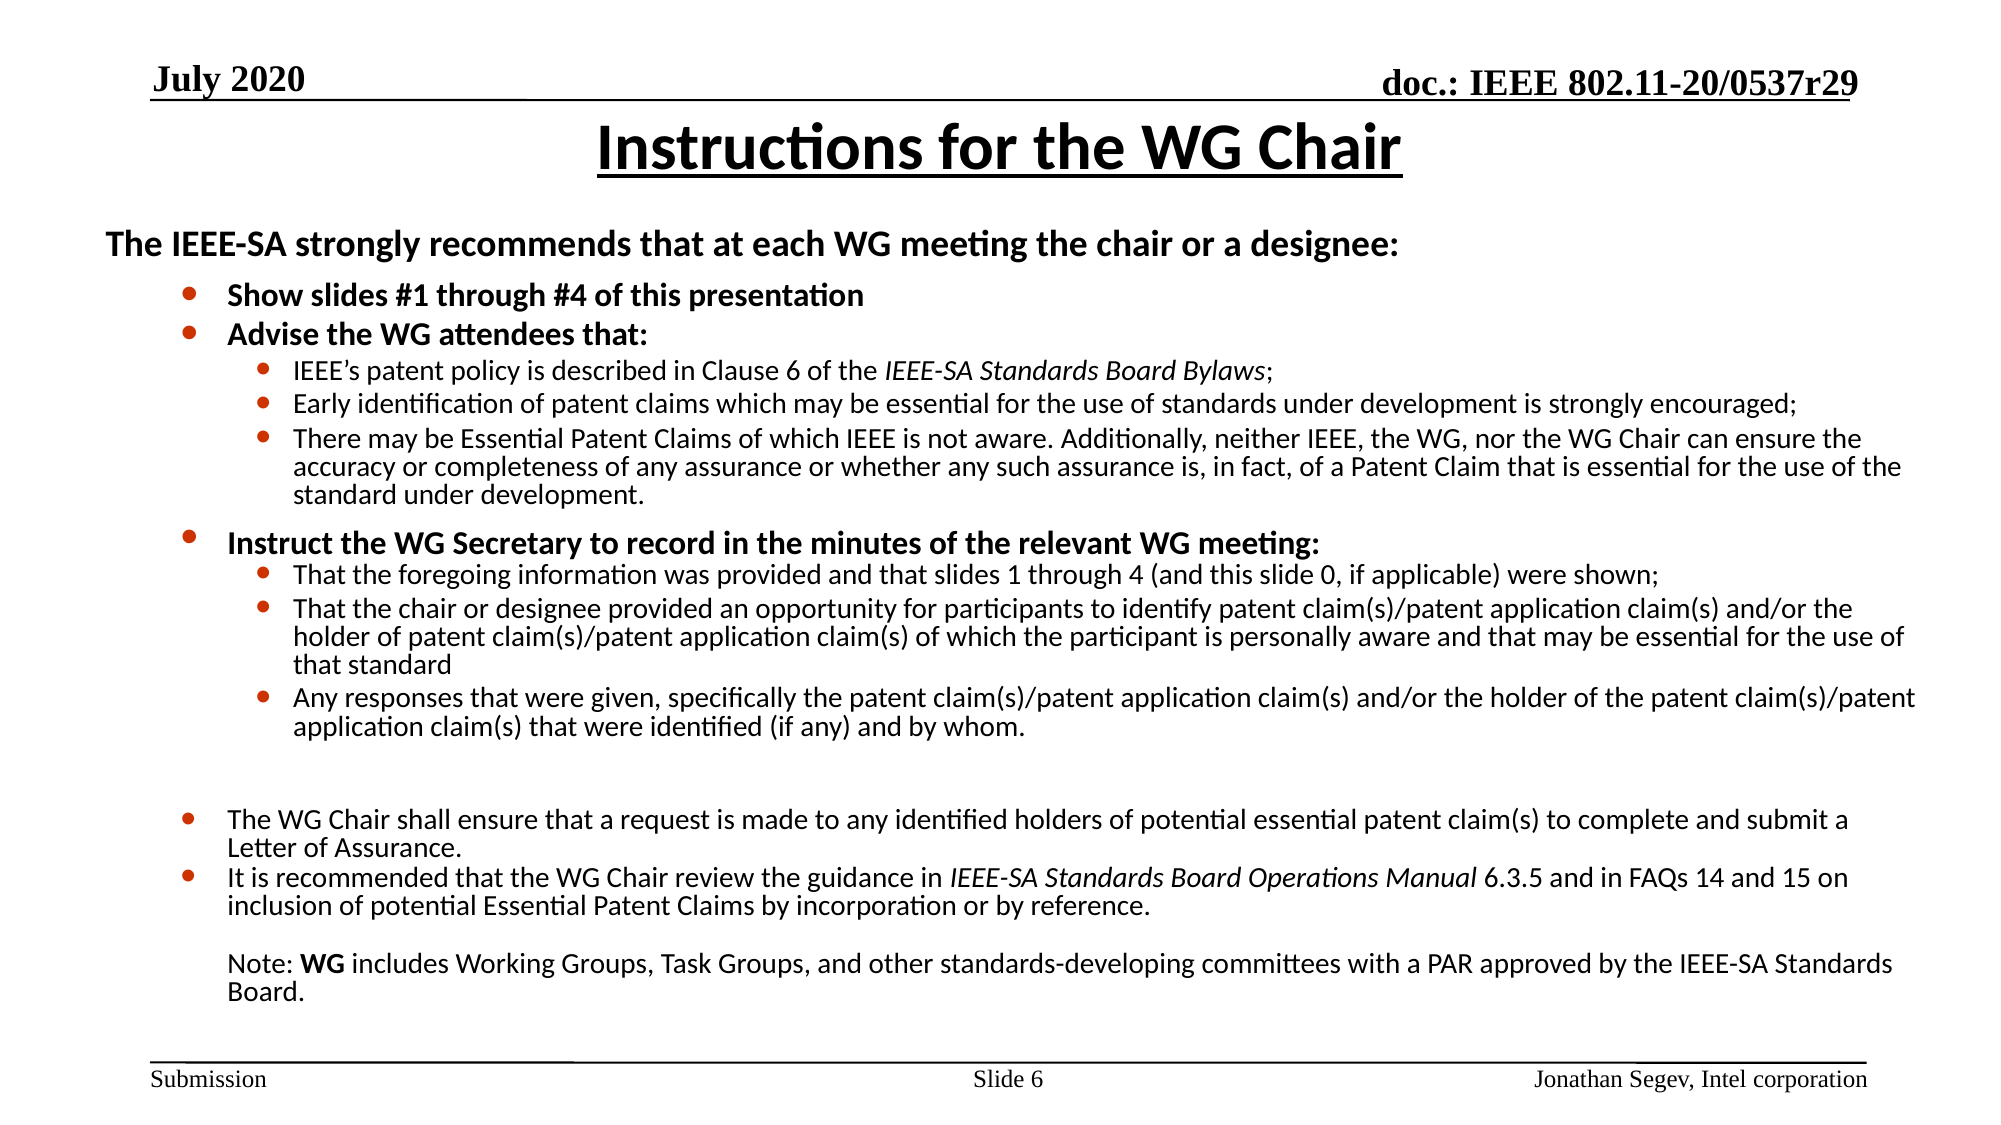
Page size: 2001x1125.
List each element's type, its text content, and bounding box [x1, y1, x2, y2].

slide_number Slide 6 [950, 1061, 1067, 1123]
title Instructions for the WG Chair [149, 112, 1850, 173]
footer Jonathan Segev, Intel corporation [1171, 1061, 1869, 1093]
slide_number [152, 54, 563, 100]
list The IEEE-SA strongly recommends that at each WG meeting the chair or a designee: Show slides #1 through #4 of this presentation Advise the WG attendees that: IEEE’s patent policy is described in Clause 6 of the IEEE-SA Standards Board Bylaws; Early identification of patent claims which may be essential for the use of standards under development is strongly encouraged; There may be Essential Patent Claims of which IEEE is not aware. Additionally, neither IEEE, the WG, nor the WG Chair can ensure the accuracy or completeness of any assurance or whether any such assurance is, in fact, of a Patent Claim that is essential for the use of the standard under development. Instruct the WG Secretary to record in the minutes of the relevant WG meeting: That the foregoing information was provided and that slides 1 through 4 (and this slide 0, if applicable) were shown; That the chair or designee provided an opportunity for participants to identify patent claim(s)/patent application claim(s) and/or the holder of patent claim(s)/patent application claim(s) of which the participant is personally aware and that may be essential for the use of that standard Any responses that were given, specifically the patent claim(s)/patent application claim(s) and/or the holder of the patent claim(s)/patent application claim(s) that were identified (if any) and by whom. The WG Chair shall ensure that a request is made to any identified holders of potential essential patent claim(s) to complete and submit a Letter of Assurance. It is recommended that the WG Chair review the guidance in IEEE-SA Standards Board Operations Manual 6.3.5 and in FAQs 14 and 15 on inclusion of potential Essential Patent Claims by incorporation or by reference. Note: WG includes Working Groups, Task Groups, and other standards-developing committees with a PAR approved by the IEEE-SA Standards Board. [90, 219, 1934, 1000]
